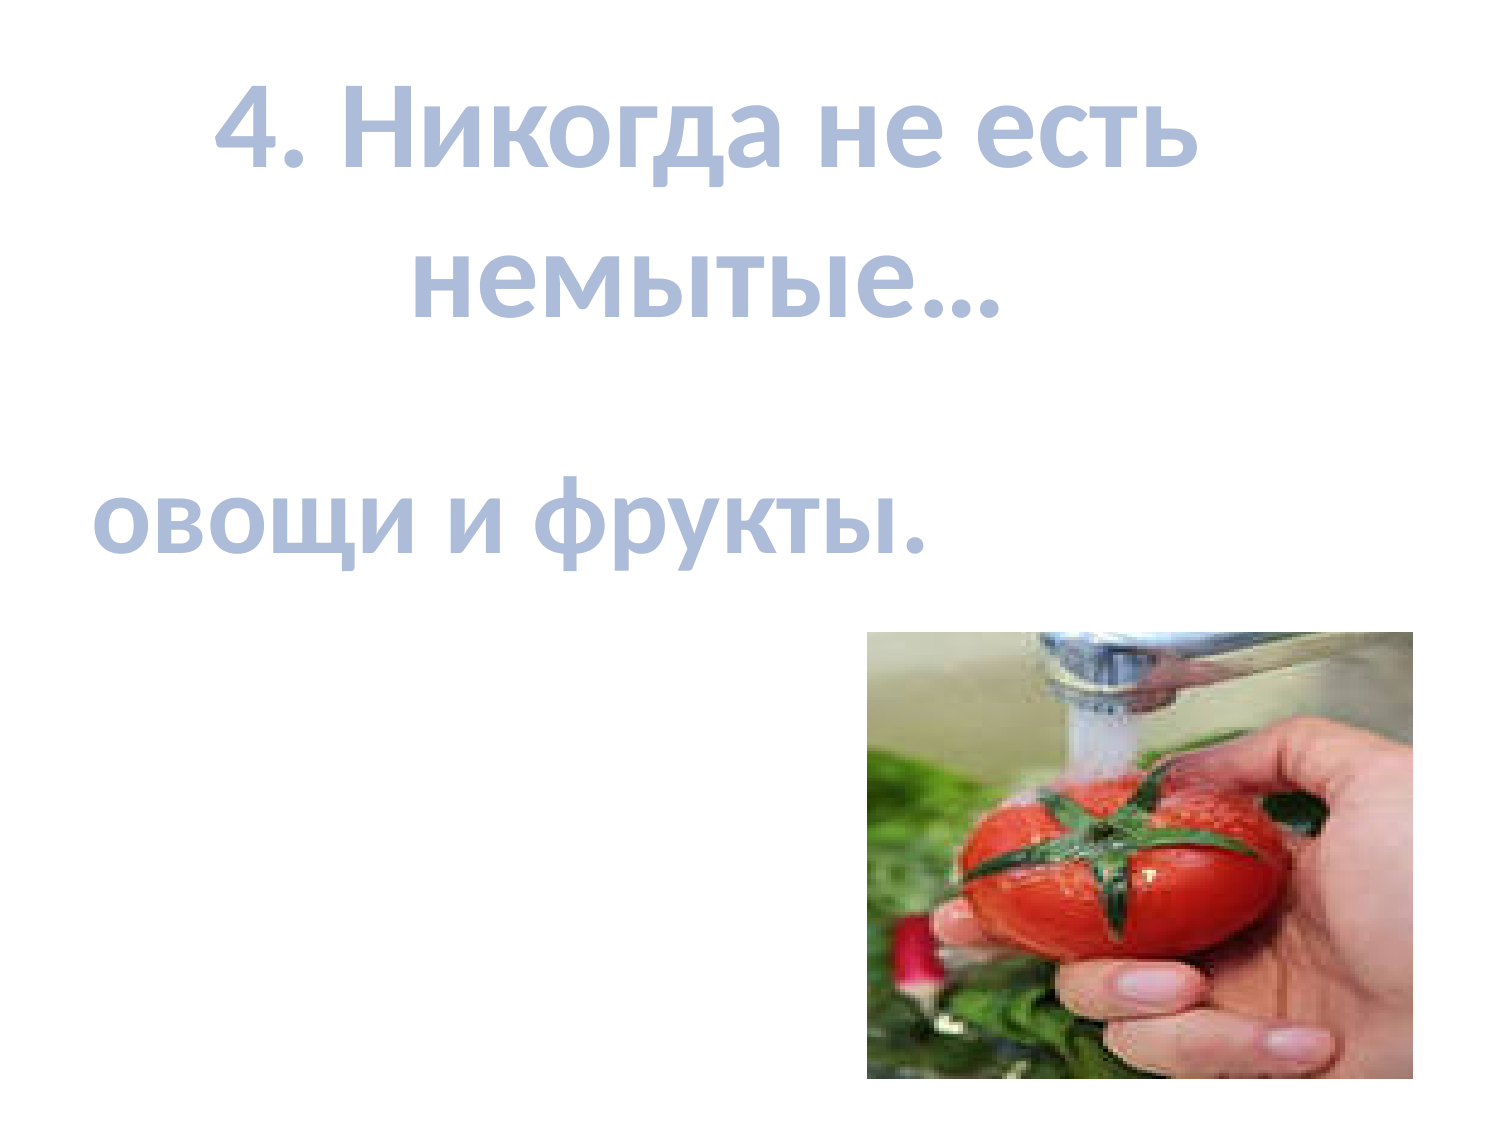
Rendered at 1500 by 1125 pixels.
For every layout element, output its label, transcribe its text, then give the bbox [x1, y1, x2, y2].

picture [866, 632, 1413, 1079]
text_box 4. Никогда не есть немытые… [35, 35, 1381, 351]
text_box овощи и фрукты. [76, 433, 946, 584]
